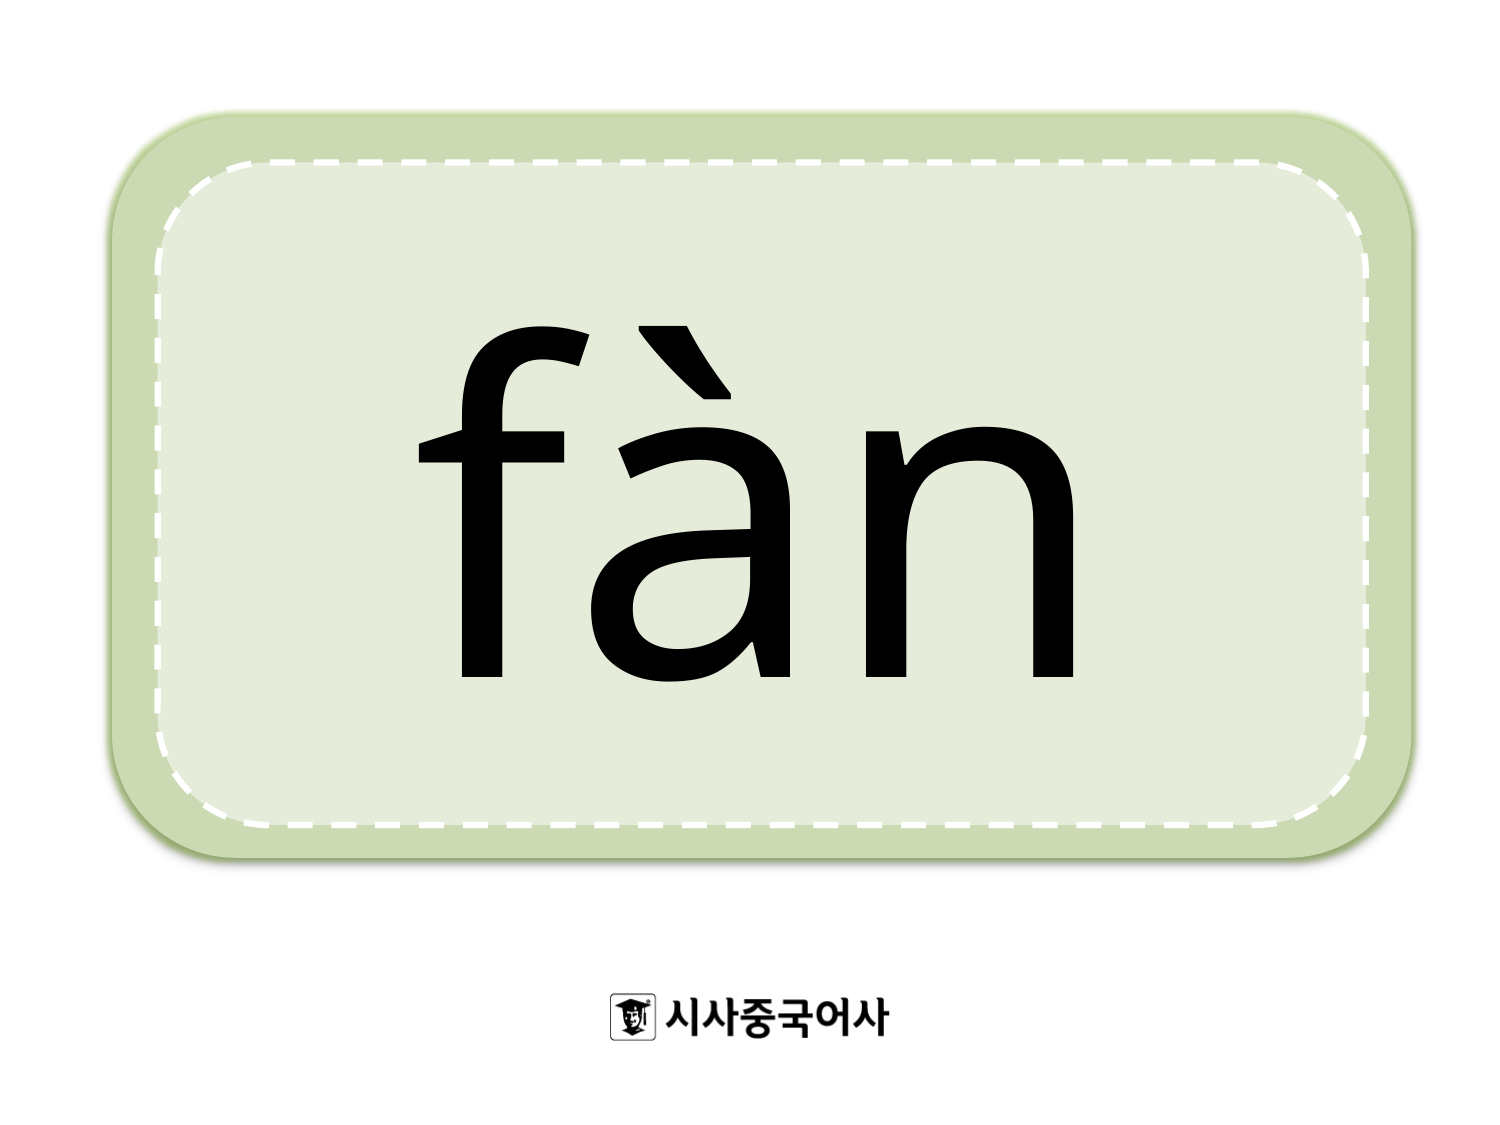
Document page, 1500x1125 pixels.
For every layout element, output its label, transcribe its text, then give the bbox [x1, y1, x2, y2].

picture [602, 987, 898, 1047]
text_box fàn [157, 162, 1366, 825]
